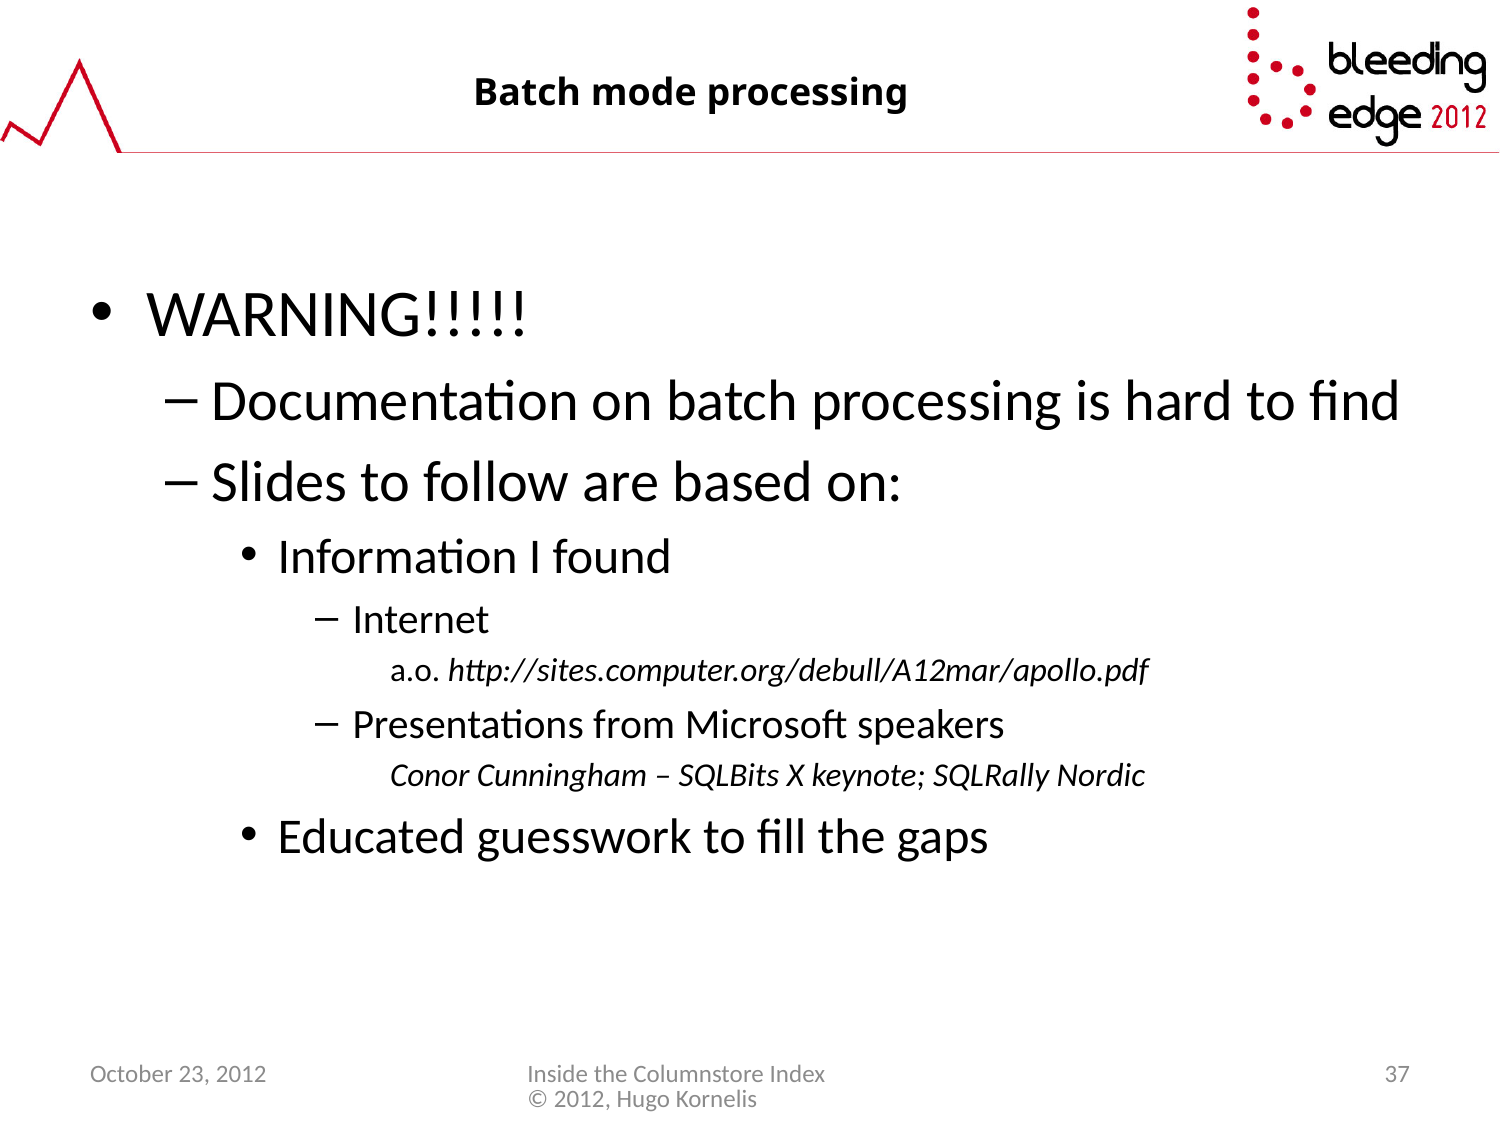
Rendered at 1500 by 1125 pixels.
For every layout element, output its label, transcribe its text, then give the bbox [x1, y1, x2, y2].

title Batch mode processing [162, 60, 1220, 122]
slide_number 37 [1074, 1042, 1425, 1103]
picture [0, 1, 1500, 153]
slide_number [75, 1042, 425, 1103]
list WARNING!!!!! Documentation on batch processing is hard to find Slides to follow are based on: Information I found Internet a.o. http://sites.computer.org/debull/A12mar/apollo.pdf Presentations from Microsoft speakers Conor Cunningham – SQLBits X keynote; SQLRally Nordic Educated guesswork to fill the gaps [75, 262, 1425, 1005]
footer Inside the Columnstore Index © 2012, Hugo Kornelis [512, 1042, 988, 1103]
